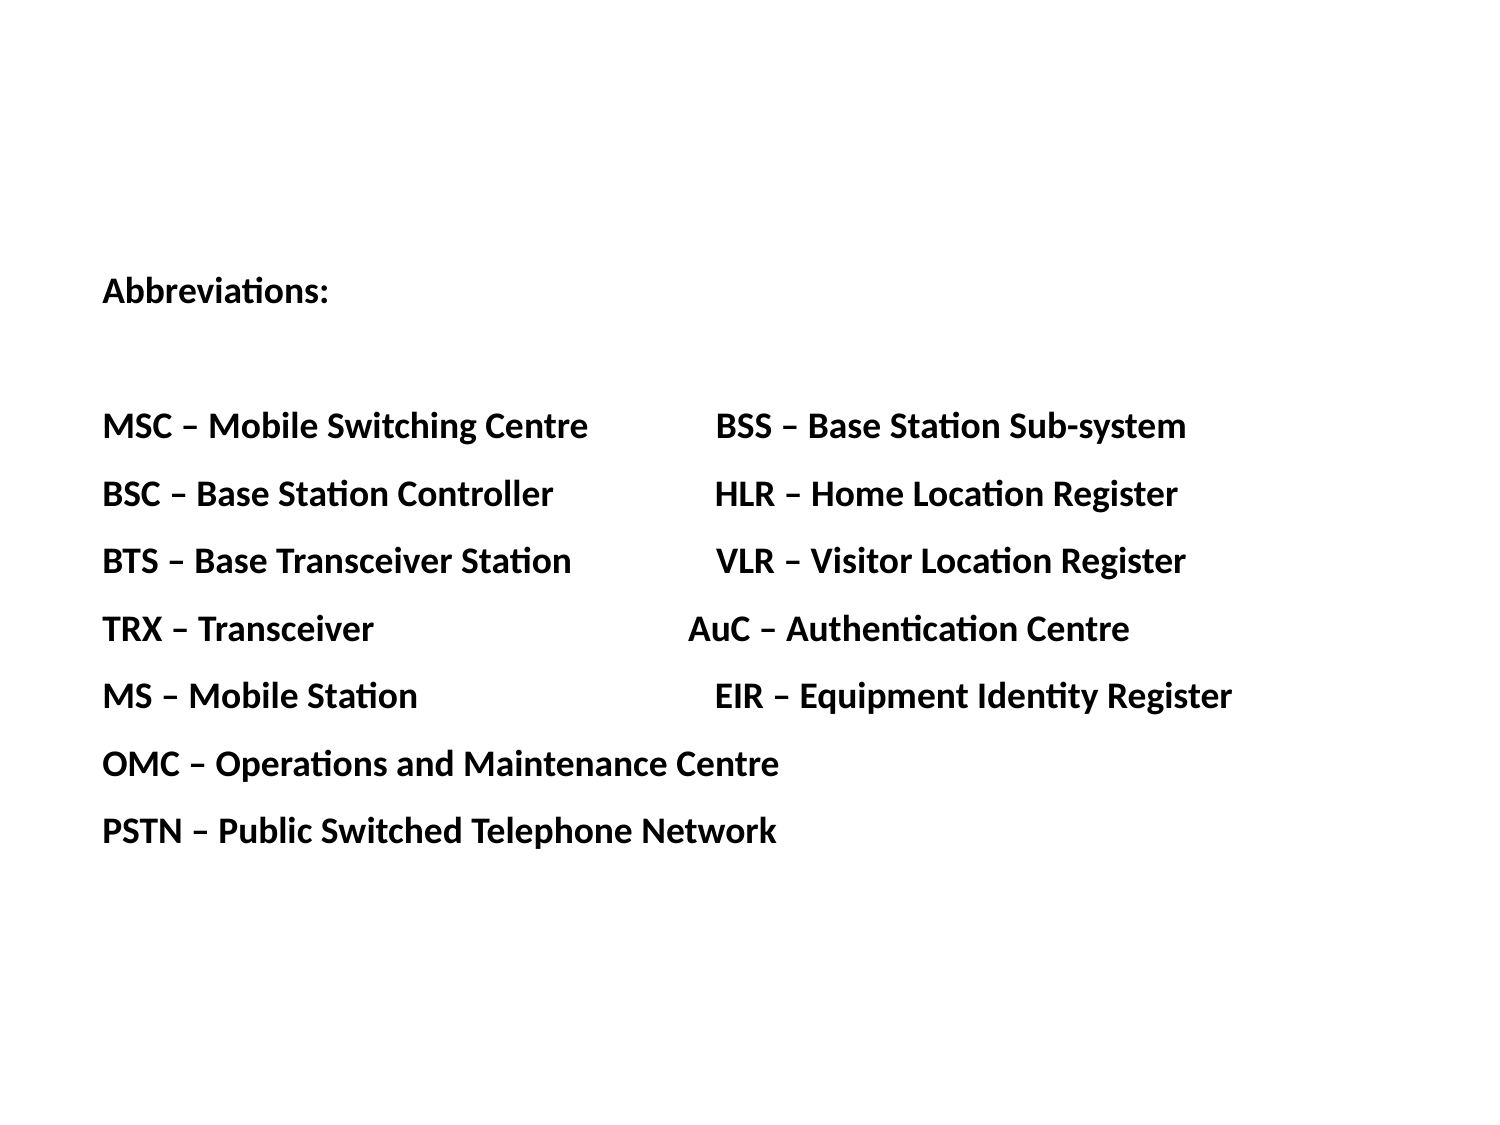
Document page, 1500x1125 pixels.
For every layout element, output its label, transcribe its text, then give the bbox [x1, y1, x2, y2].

text_box Abbreviations: MSC – Mobile Switching Centre BSS – Base Station Sub-system BSC – Base Station Controller HLR – Home Location Register BTS – Base Transceiver Station VLR – Visitor Location Register TRX – Transceiver AuC – Authentication Centre MS – Mobile Station EIR – Equipment Identity Register OMC – Operations and Maintenance Centre PSTN – Public Switched Telephone Network [87, 191, 1425, 904]
